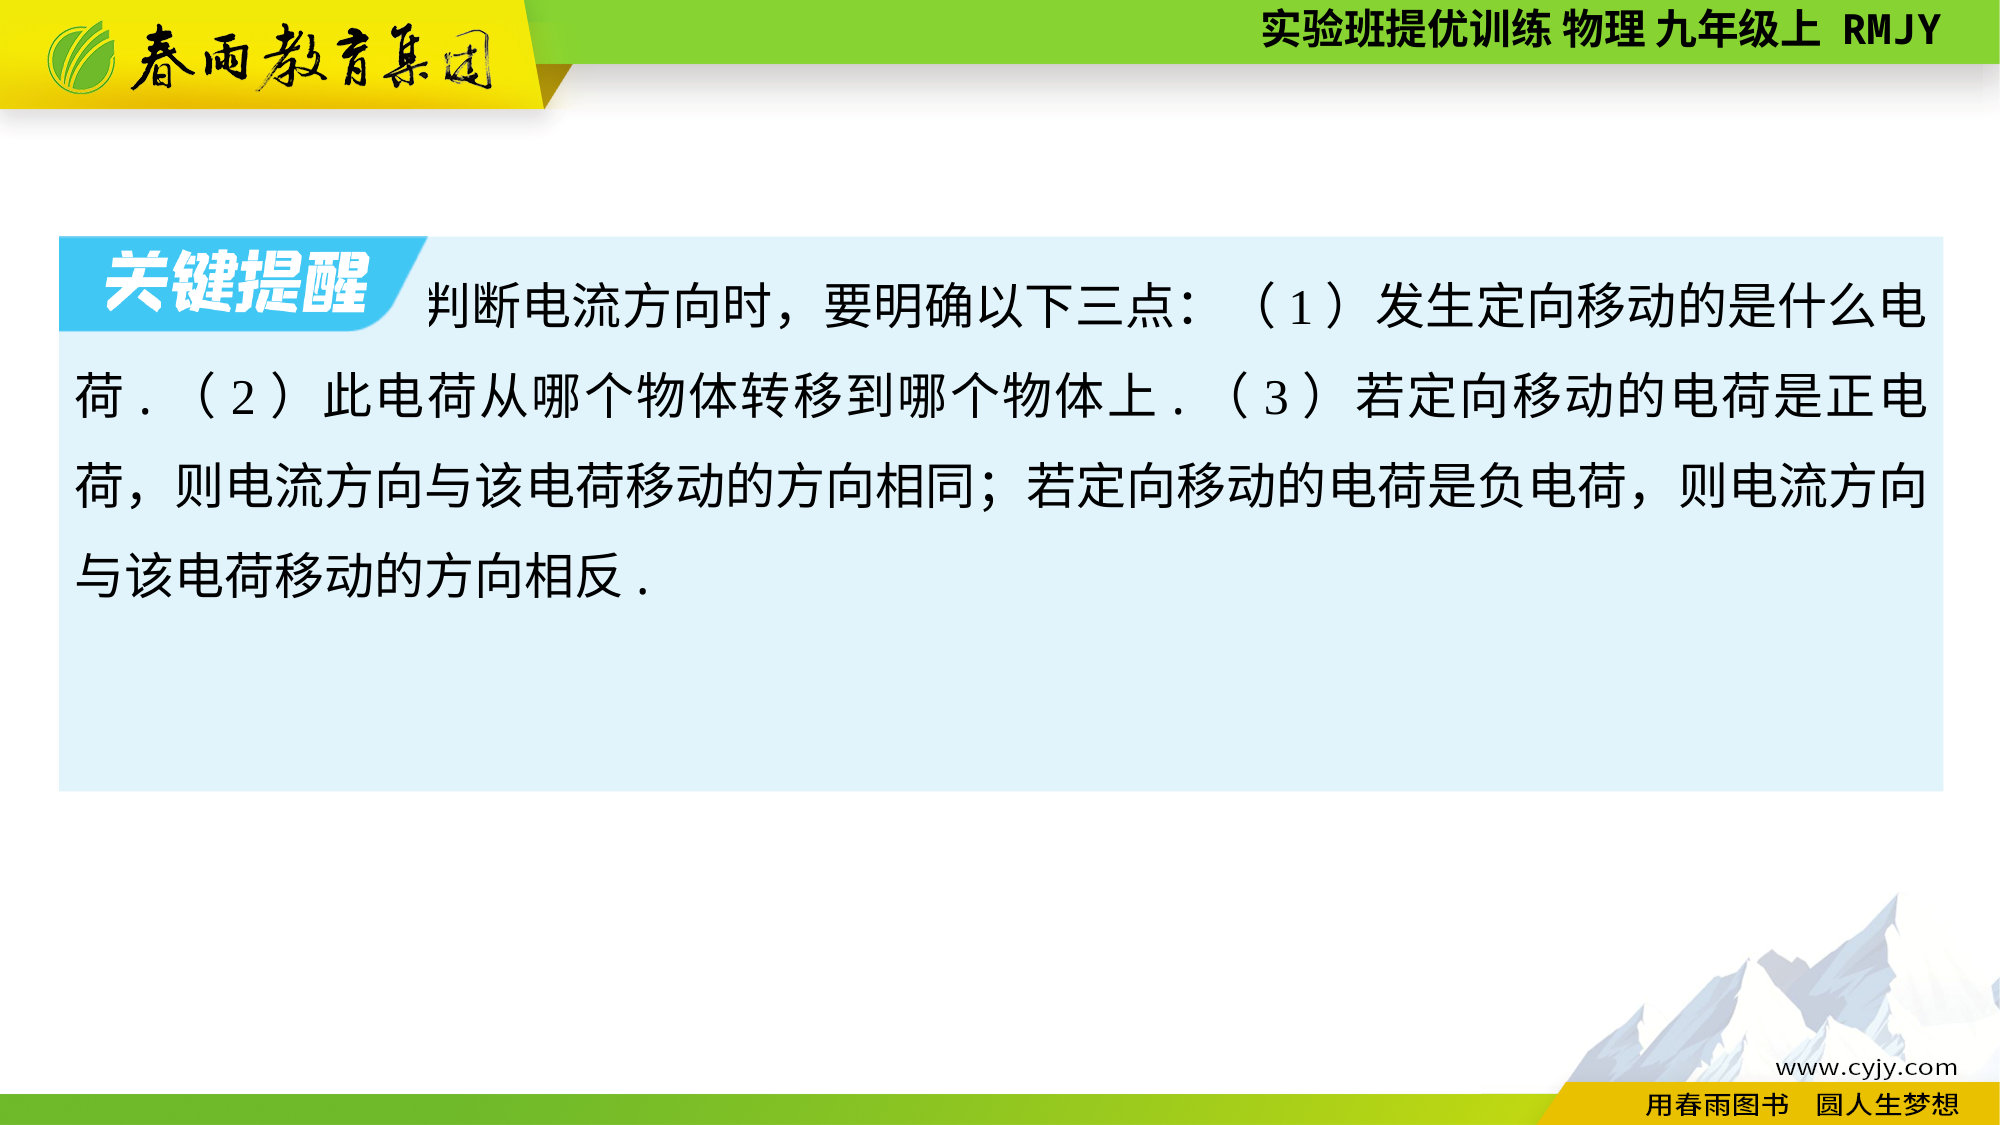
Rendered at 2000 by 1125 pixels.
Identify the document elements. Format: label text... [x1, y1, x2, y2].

list 判断电流方向时，要明确以下三点：（1）发生定向移动的是什么电荷.（2）此电荷从哪个物体转移到哪个物体上.（3）若定向移动的电荷是正电荷，则电流方向与该电荷移动的方向相同；若定向移动的电荷是负电荷，则电流方向与该电荷移动的方向相反. [59, 236, 1944, 792]
picture [0, 0, 2000, 1125]
